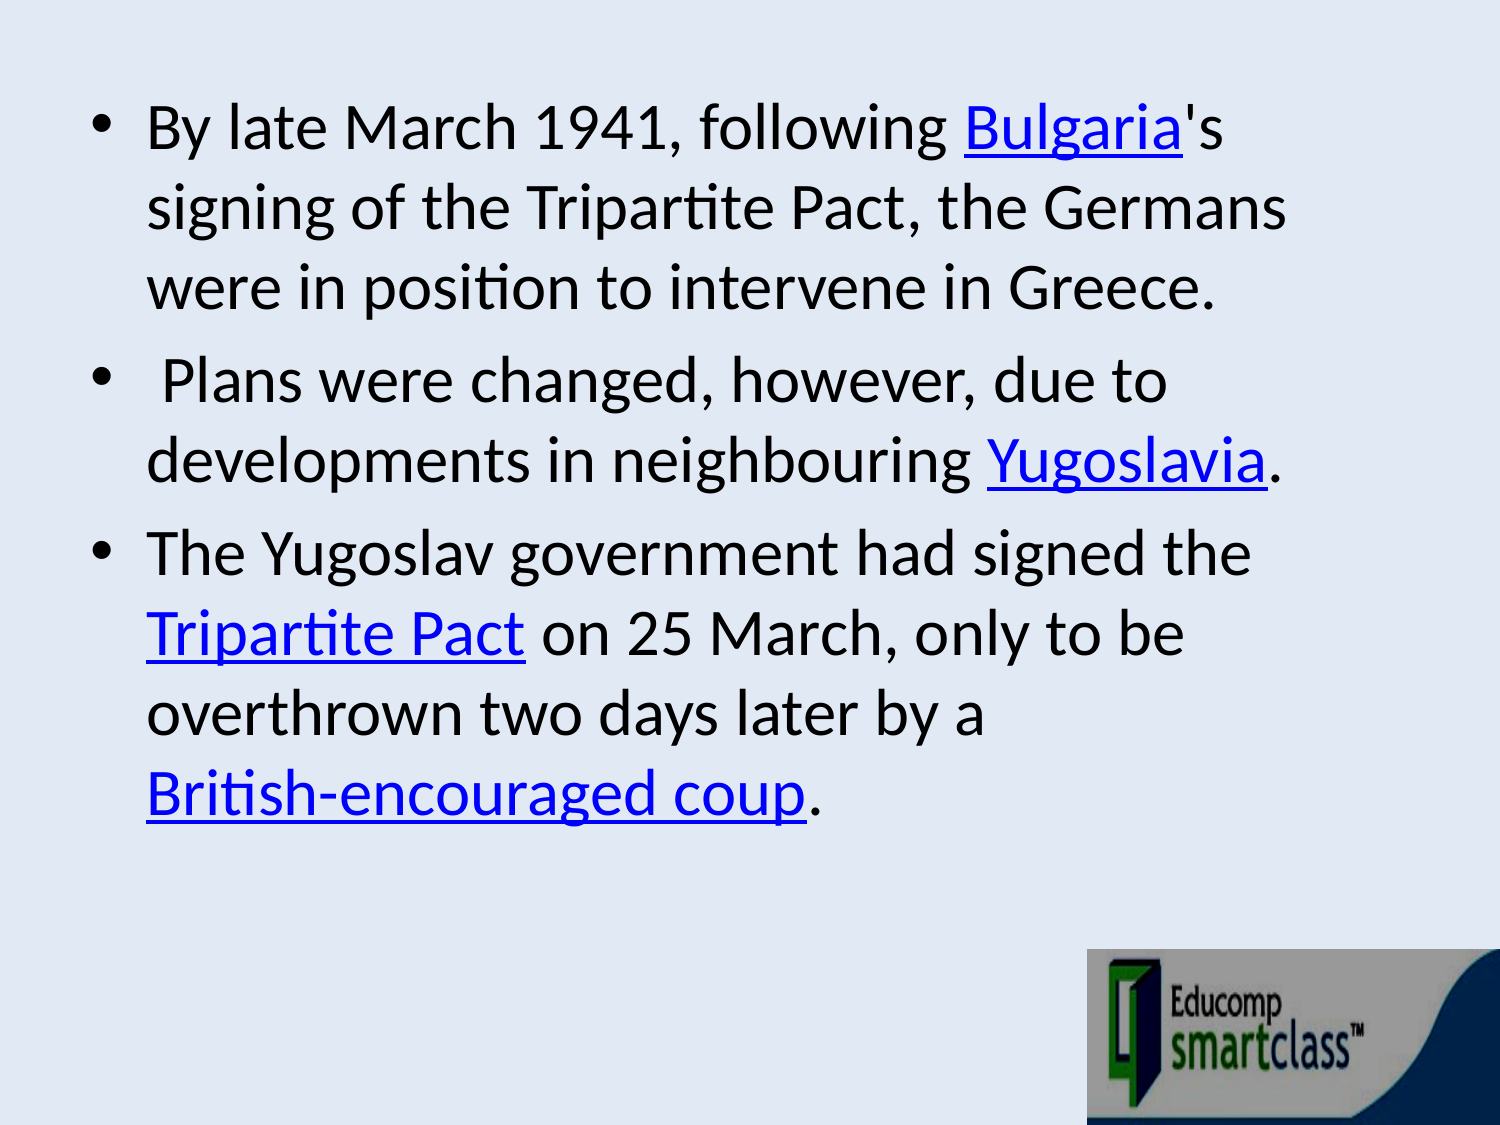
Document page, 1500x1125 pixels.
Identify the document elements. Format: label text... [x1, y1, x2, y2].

picture [1087, 949, 1500, 1125]
list By late March 1941, following Bulgaria's signing of the Tripartite Pact, the Germans were in position to intervene in Greece. Plans were changed, however, due to developments in neighbouring Yugoslavia. The Yugoslav government had signed the Tripartite Pact on 25 March, only to be overthrown two days later by a British-encouraged coup. [75, 75, 1425, 1005]
